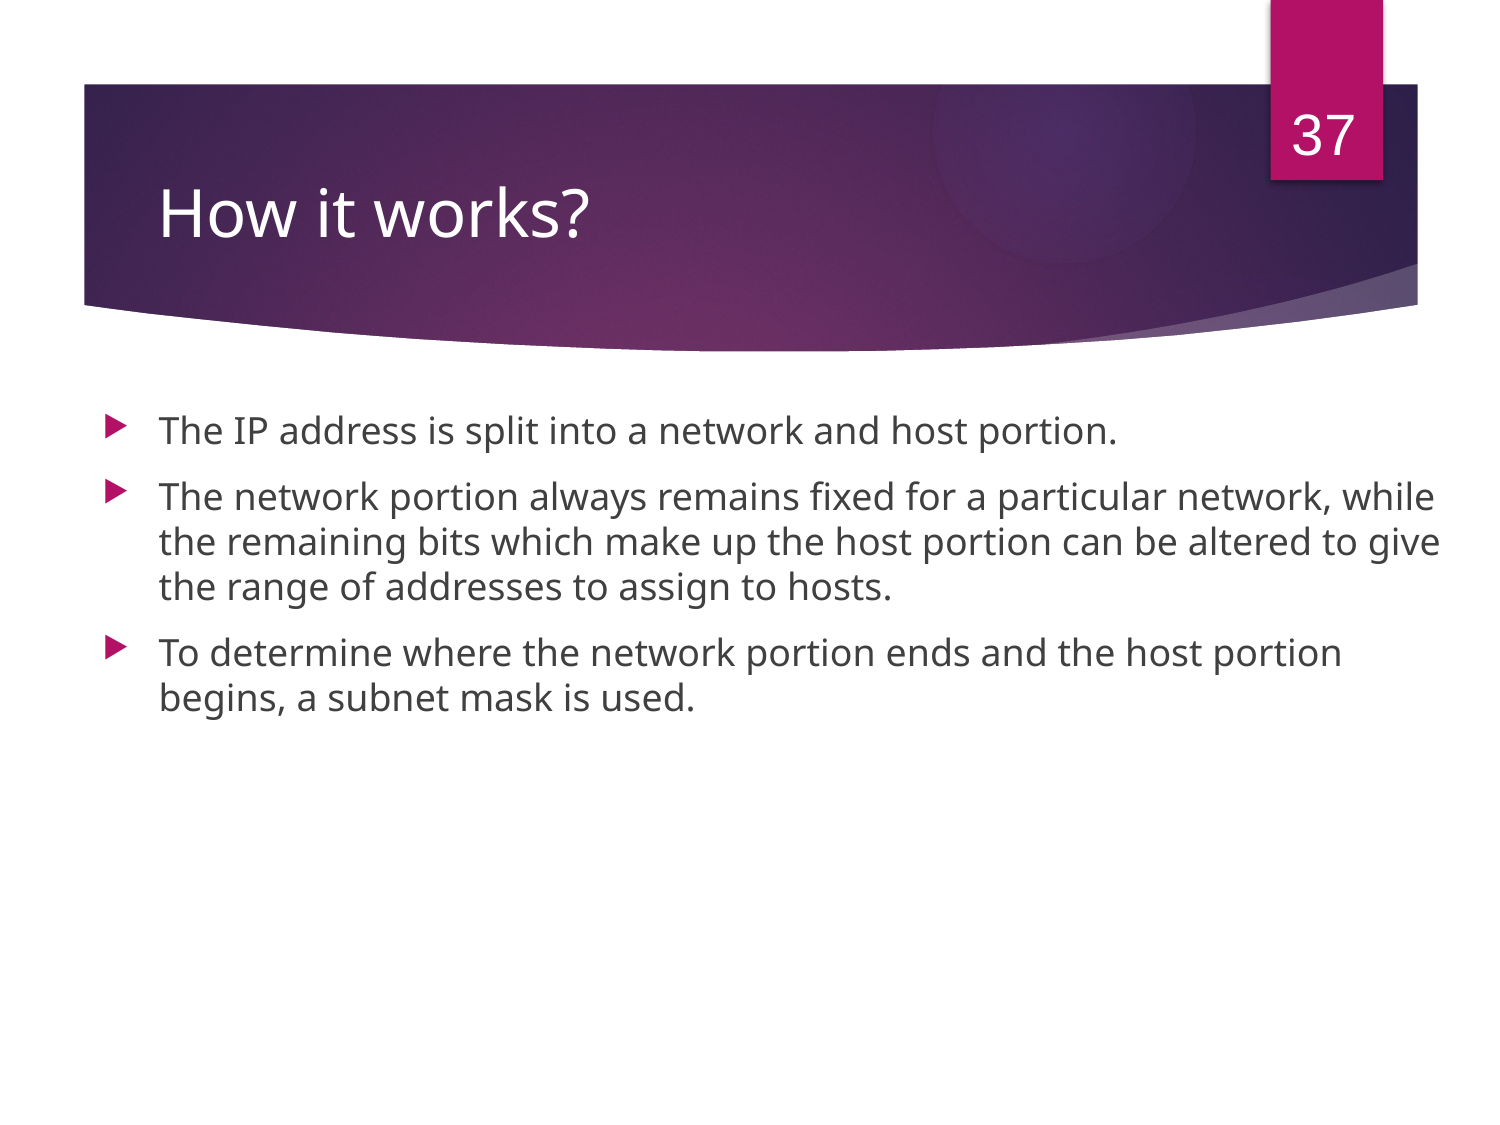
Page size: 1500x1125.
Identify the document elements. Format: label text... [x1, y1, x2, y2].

list The IP address is split into a network and host portion. The network portion always remains fixed for a particular network, while the remaining bits which make up the host portion can be altered to give the range of addresses to assign to hosts. To determine where the network portion ends and the host portion begins, a subnet mask is used. [87, 399, 1475, 988]
slide_number 37 [1259, 48, 1390, 175]
title How it works? [142, 152, 1183, 269]
